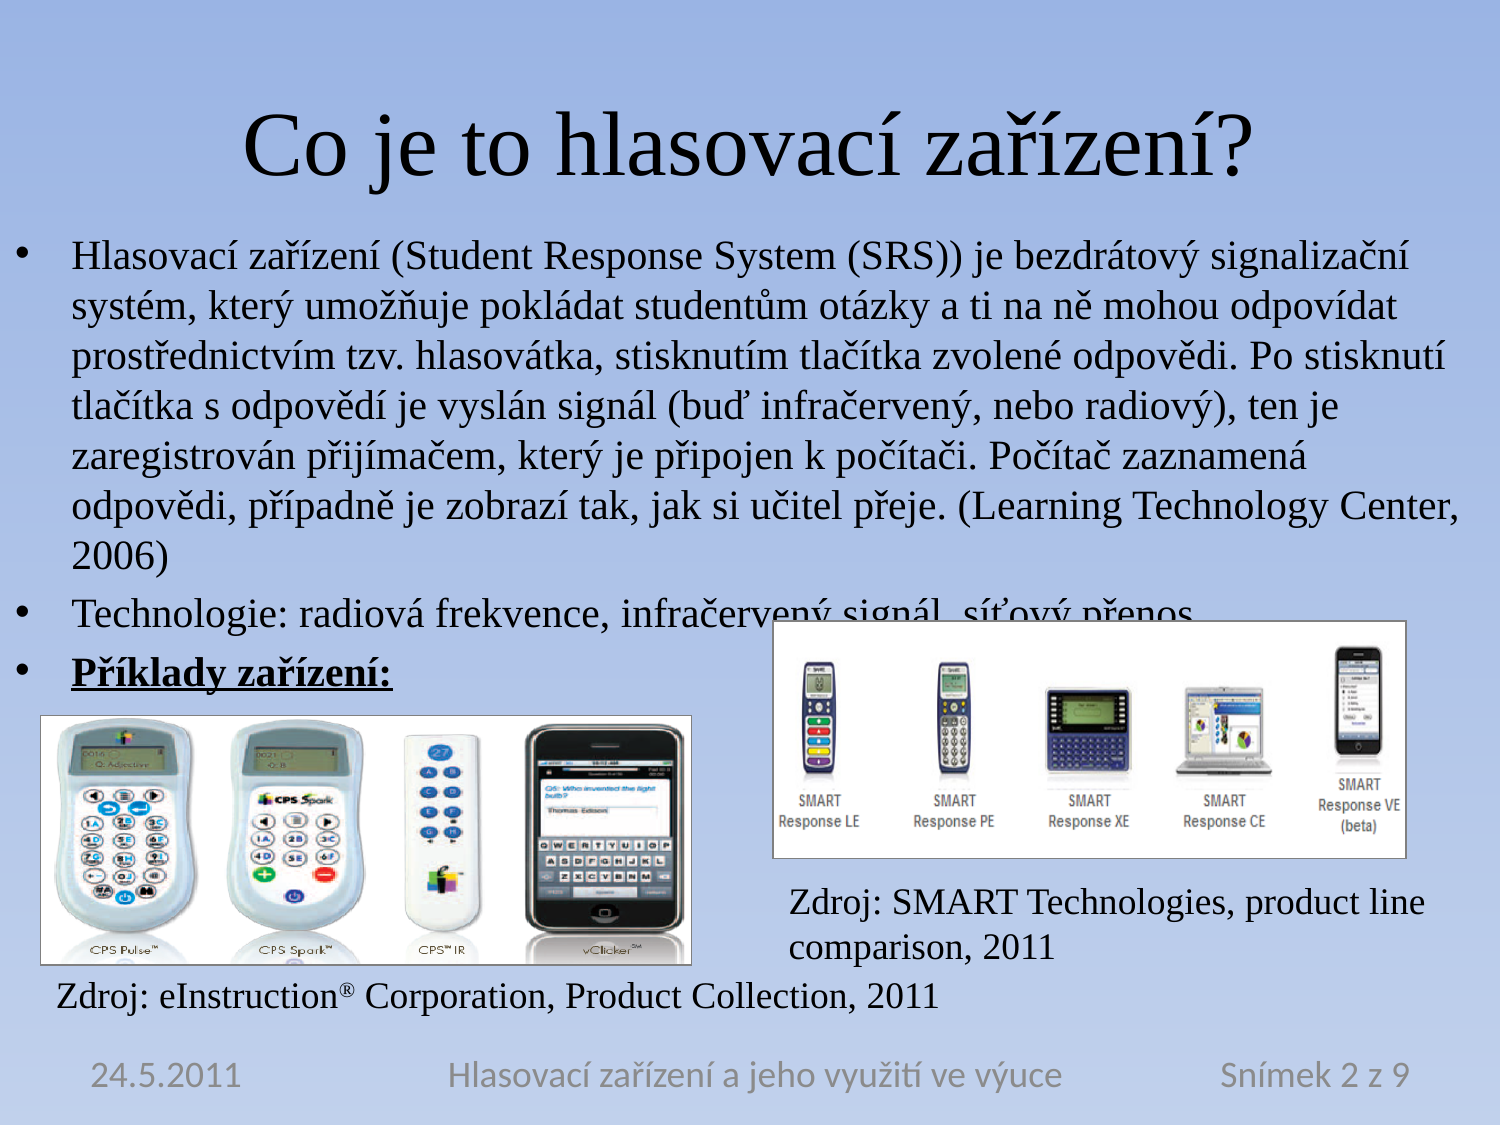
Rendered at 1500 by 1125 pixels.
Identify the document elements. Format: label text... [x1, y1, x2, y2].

picture [40, 715, 692, 965]
slide_number Snímek 2 z 9 [1074, 1042, 1425, 1103]
title Co je to hlasovací zařízení? [74, 44, 1426, 219]
list Hlasovací zařízení (Student Response System (SRS)) je bezdrátový signalizační systém, který umožňuje pokládat studentům otázky a ti na ně mohou odpovídat prostřednictvím tzv. hlasovátka, stisknutím tlačítka zvolené odpovědi. Po stisknutí tlačítka s odpovědí je vyslán signál (buď infračervený, nebo radiový), ten je zaregistrován přijímačem, který je připojen k počítači. Počítač zaznamená odpovědi, případně je zobrazí tak, jak si učitel přeje. (Learning Technology Center, 2006) Technologie: radiová frekvence, infračervený signál, síťový přenos Příklady zařízení: [0, 219, 1500, 1006]
picture [773, 621, 1406, 858]
text_box Zdroj: eInstruction® Corporation, Product Collection, 2011 [41, 964, 963, 1024]
footer Hlasovací zařízení a jeho využití ve výuce [430, 1042, 1074, 1103]
text_box Zdroj: SMART Technologies, product line comparison, 2011 [773, 869, 1500, 975]
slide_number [75, 1042, 425, 1103]
